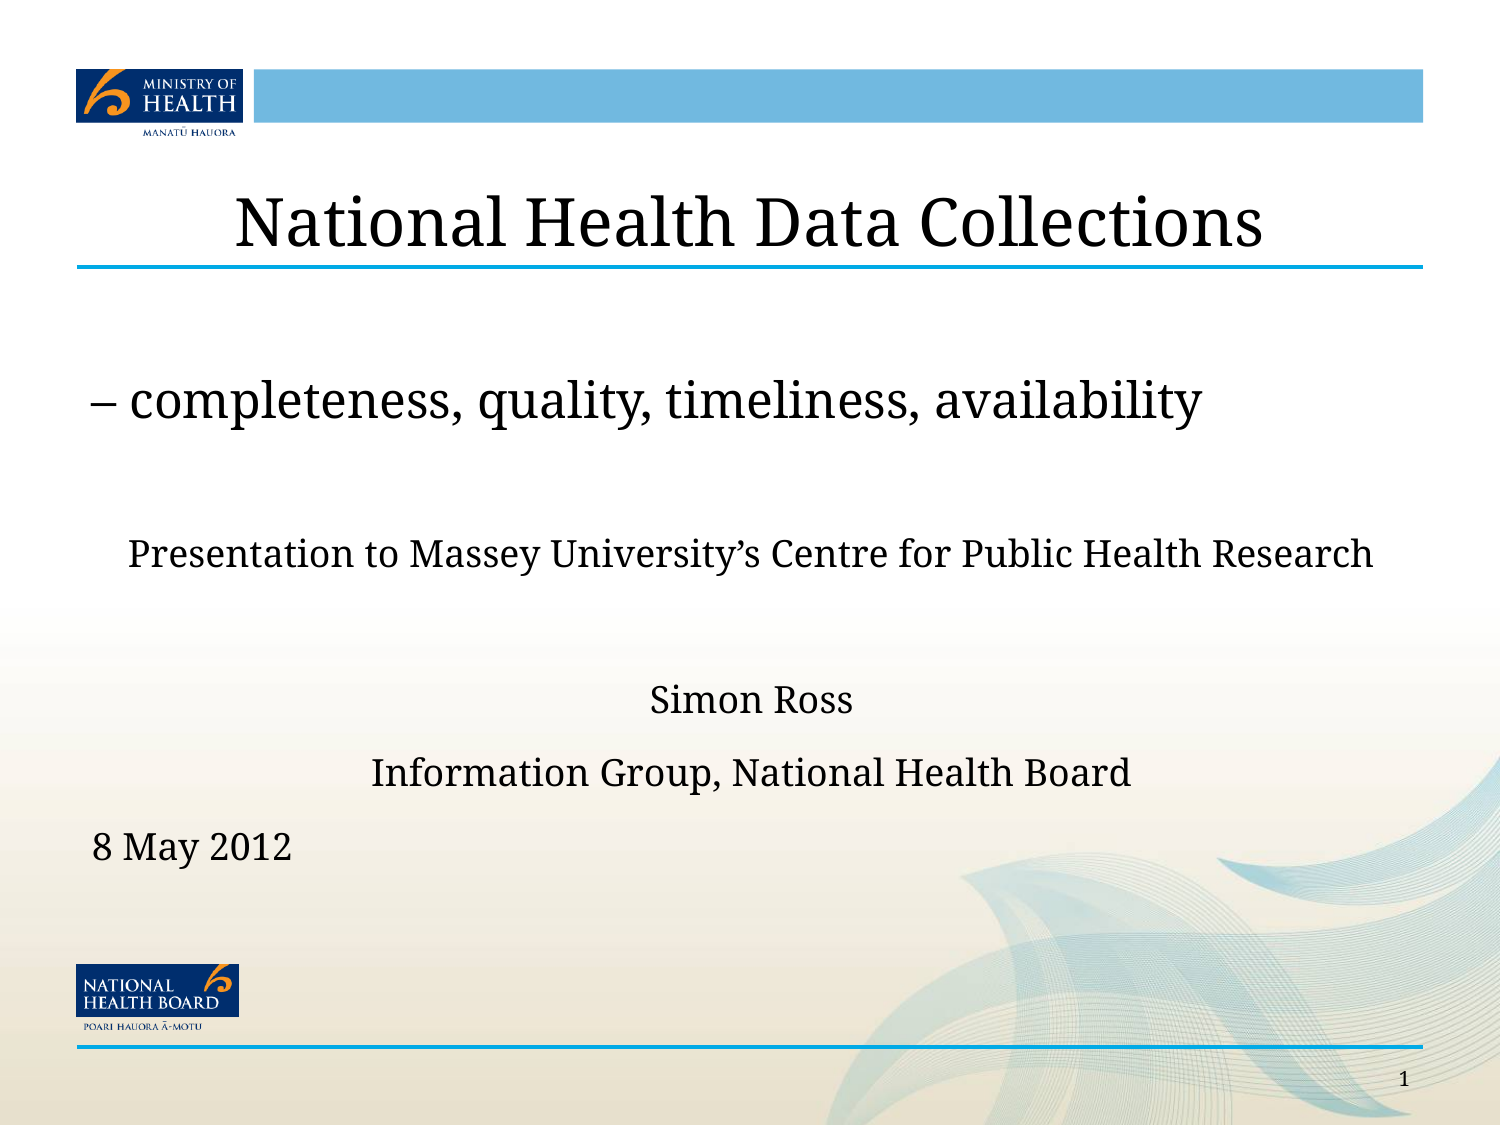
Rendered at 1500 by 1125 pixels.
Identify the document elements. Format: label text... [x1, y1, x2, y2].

picture [76, 69, 243, 136]
slide_number 1 [1074, 1058, 1425, 1103]
title National Health Data Collections [75, 137, 1425, 268]
list – completeness, quality, timeliness, availability Presentation to Massey University’s Centre for Public Health Research Simon Ross Information Group, National Health Board 8 May 2012 [76, 278, 1427, 1022]
picture [0, 350, 1500, 1125]
